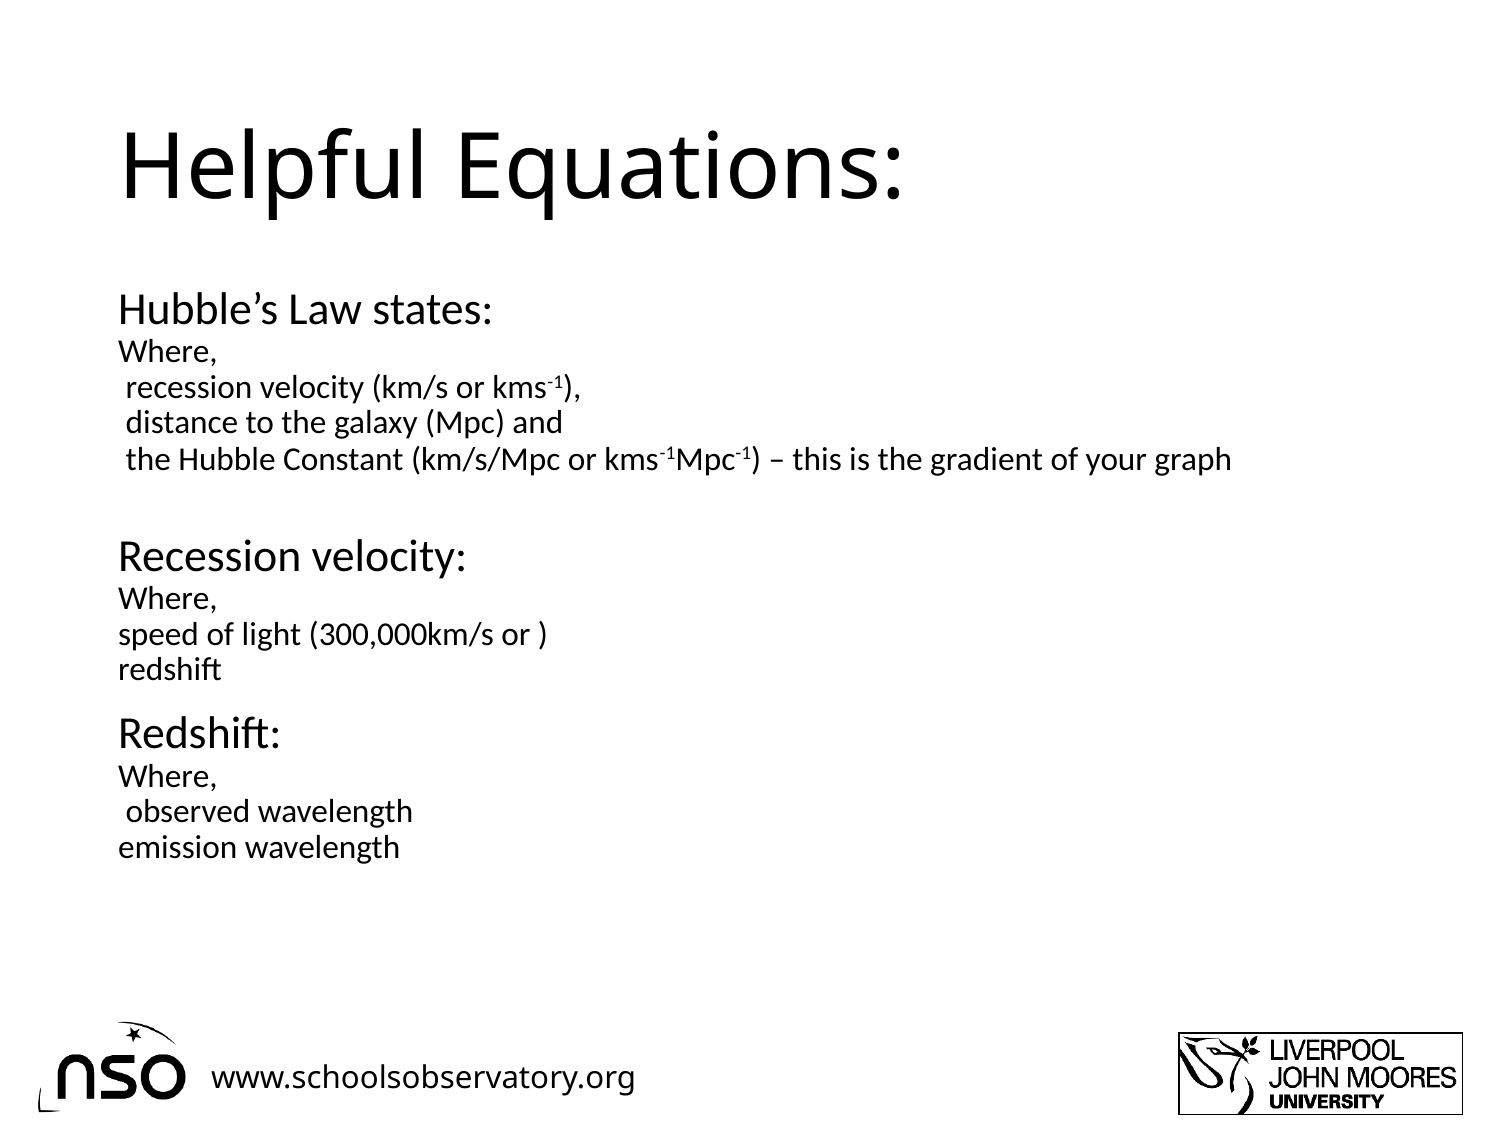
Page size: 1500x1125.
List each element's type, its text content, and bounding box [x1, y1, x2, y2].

title Helpful Equations: [103, 59, 1397, 278]
picture [1178, 1032, 1463, 1115]
picture [33, 1019, 207, 1115]
